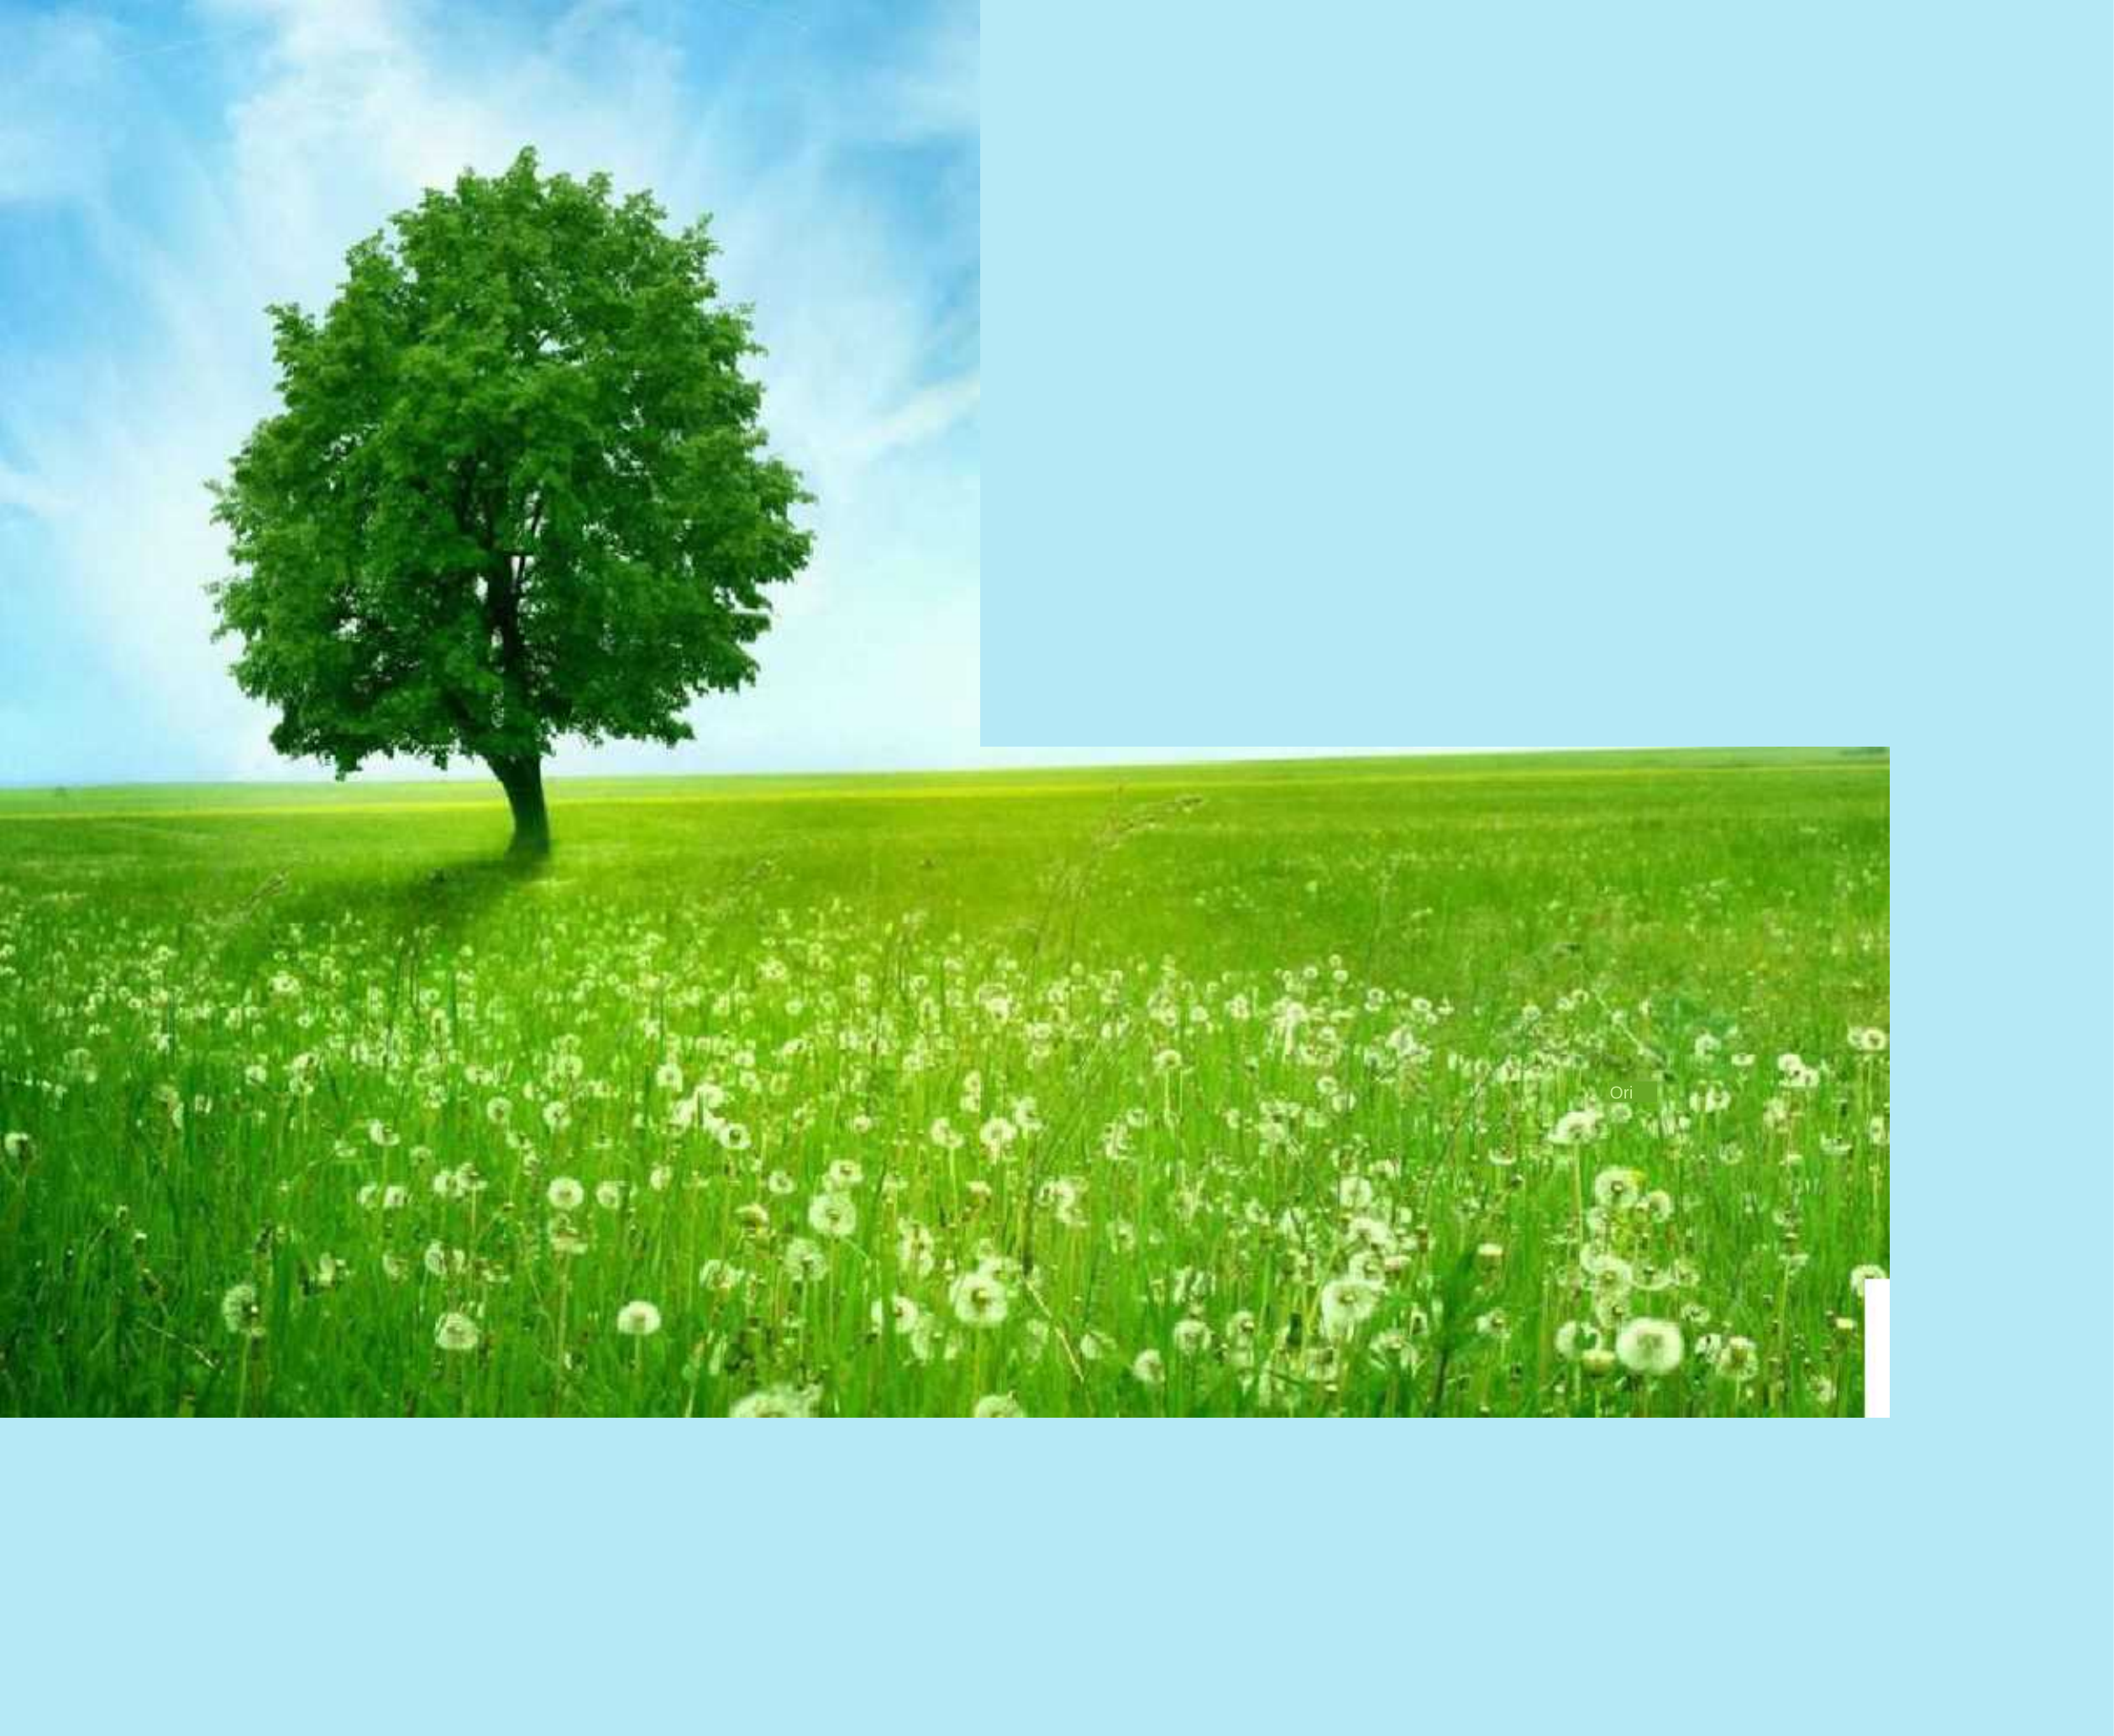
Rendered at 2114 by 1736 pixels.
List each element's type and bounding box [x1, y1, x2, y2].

picture [0, 0, 1891, 1418]
